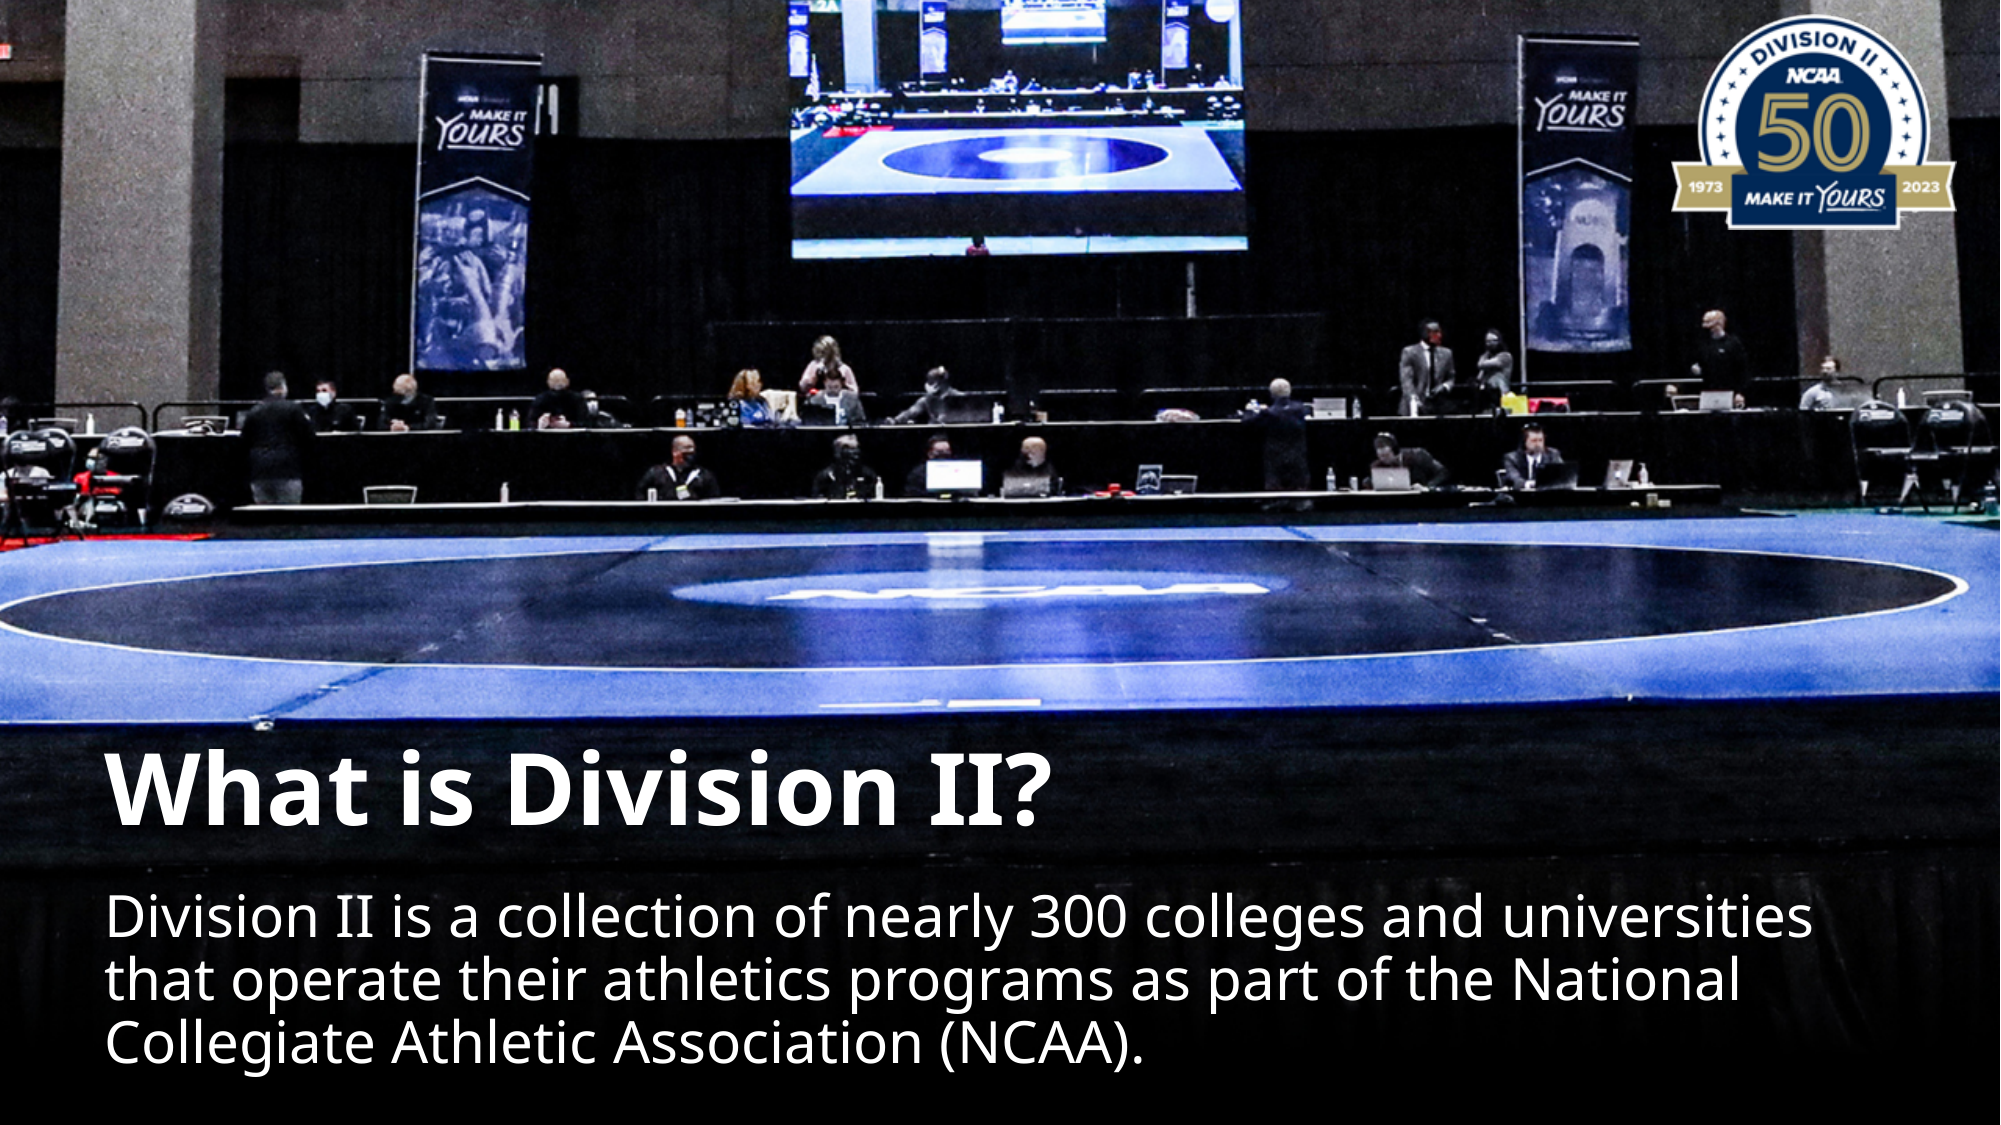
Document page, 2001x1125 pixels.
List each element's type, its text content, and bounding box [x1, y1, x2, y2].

list Division II is a collection of nearly 300 colleges and universities that operate their athletics programs as part of the National Collegiate Athletic Association (NCAA). [89, 880, 1911, 947]
list What is Division II? [89, 731, 1176, 880]
picture [0, 0, 2000, 1125]
list What is Division II? [89, 947, 1176, 979]
